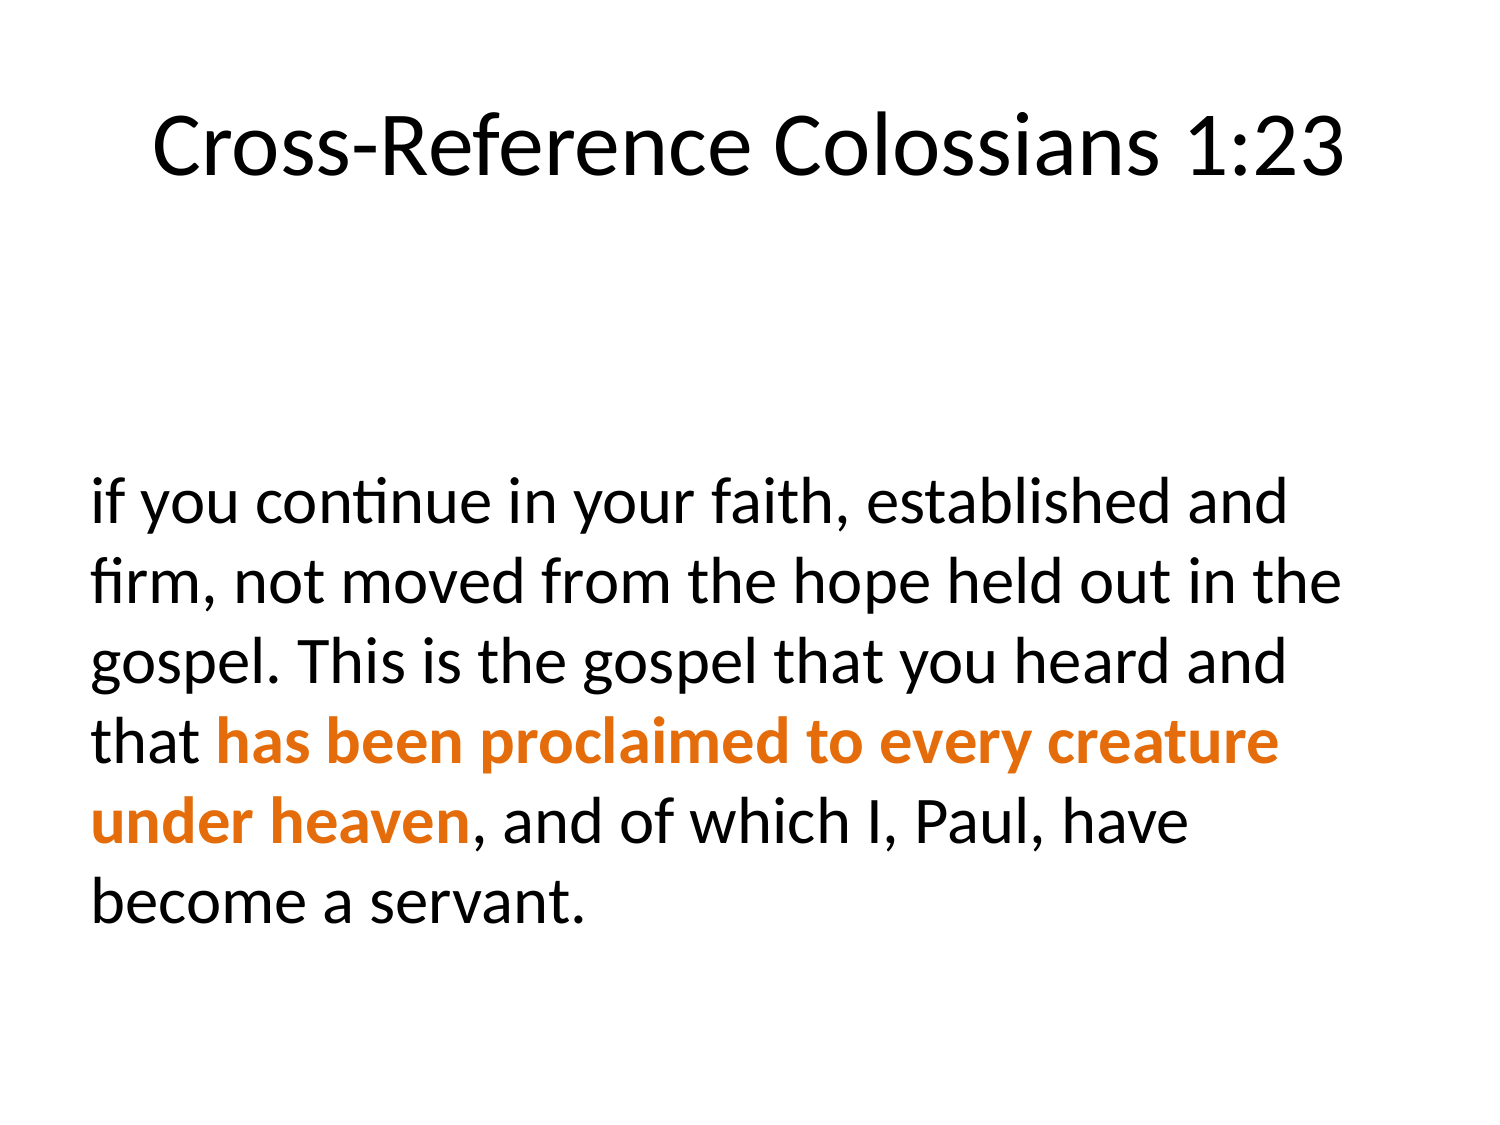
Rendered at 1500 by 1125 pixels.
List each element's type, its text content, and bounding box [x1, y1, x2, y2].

title Cross-Reference Colossians 1:23 [75, 45, 1425, 233]
list if you continue in your faith, established and firm, not moved from the hope held out in the gospel. This is the gospel that you heard and that has been proclaimed to every creature under heaven, and of which I, Paul, have become a servant. [75, 262, 1425, 1005]
